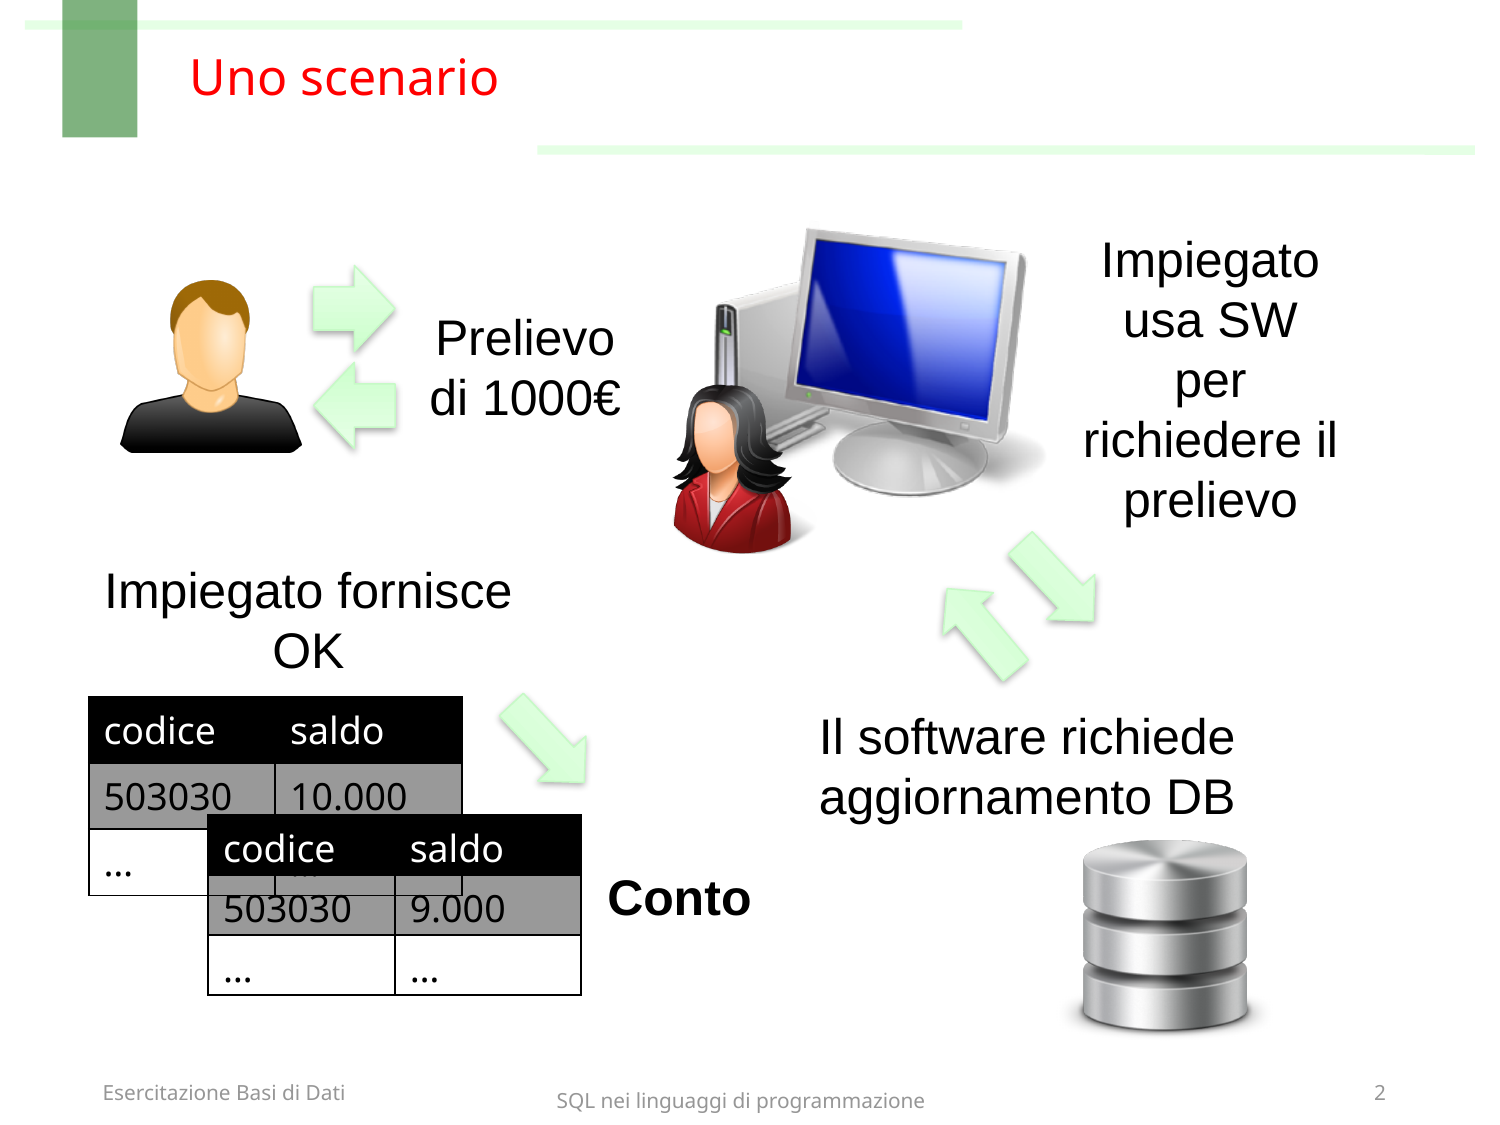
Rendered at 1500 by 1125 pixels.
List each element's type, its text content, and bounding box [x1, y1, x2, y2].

table_cell 10.000 [276, 764, 461, 814]
text_box Conto [582, 857, 786, 933]
text_box Prelievo di 1000€ [395, 298, 656, 433]
table_cell … [396, 936, 580, 994]
text_box [312, 264, 395, 353]
picture [1056, 826, 1274, 1044]
picture [120, 280, 302, 453]
text_box [942, 587, 1029, 682]
table_cell … [90, 830, 207, 895]
table_cell 503030 [209, 876, 394, 934]
text_box Il software richiede aggiornamento DB [788, 697, 1266, 833]
table_cell 9.000 [396, 876, 580, 934]
table_header saldo [396, 816, 580, 874]
table_cell … [209, 936, 394, 994]
table_header codice [209, 816, 394, 874]
text_box Impiegato fornisce OK [78, 550, 539, 686]
footer SQL nei linguaggi di programmazione [425, 1082, 1057, 1120]
table_header saldo [276, 698, 461, 762]
text_box Impiegato usa SW per richiedere il prelievo [1059, 219, 1362, 535]
text_box [1007, 531, 1096, 622]
table_cell 503030 [90, 764, 274, 828]
text_box [313, 361, 395, 450]
title Uno scenario [174, 24, 1425, 125]
text_box [498, 692, 587, 784]
picture [655, 148, 1048, 554]
table_header codice [90, 698, 274, 762]
